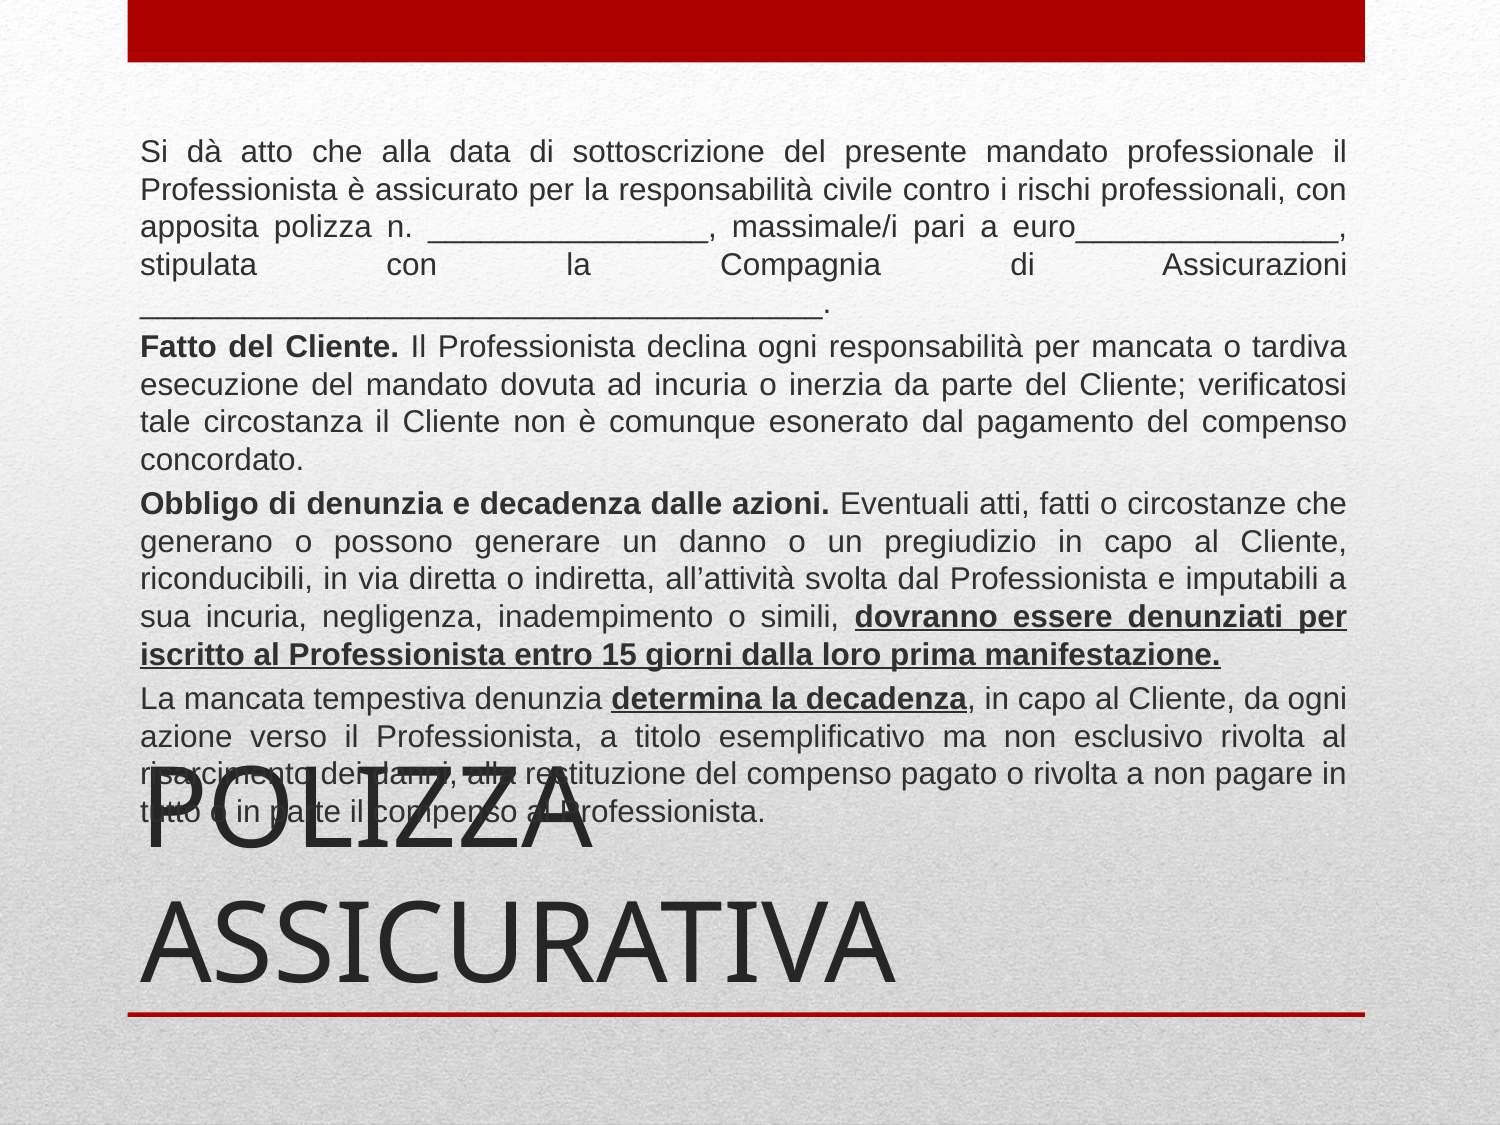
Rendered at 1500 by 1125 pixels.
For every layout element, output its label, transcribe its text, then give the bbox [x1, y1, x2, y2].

title POLIZZA ASSICURATIVA [125, 848, 1238, 1013]
list Si dà atto che alla data di sottoscrizione del presente mandato professionale il Professionista è assicurato per la responsabilità civile contro i rischi professionali, con apposita polizza n. ________________, massimale/i pari a euro_______________, stipulata con la Compagnia di Assicurazioni _______________________________________. Fatto del Cliente. Il Professionista declina ogni responsabilità per mancata o tardiva esecuzione del mandato dovuta ad incuria o inerzia da parte del Cliente; verificatosi tale circostanza il Cliente non è comunque esonerato dal pagamento del compenso concordato. Obbligo di denunzia e decadenza dalle azioni. Eventuali atti, fatti o circostanze che generano o possono generare un danno o un pregiudizio in capo al Cliente, riconducibili, in via diretta o indiretta, all’attività svolta dal Professionista e imputabili a sua incuria, negligenza, inadempimento o simili, dovranno essere denunziati per iscritto al Professionista entro 15 giorni dalla loro prima manifestazione. La mancata tempestiva denunzia determina la decadenza, in capo al Cliente, da ogni azione verso il Professionista, a titolo esemplificativo ma non esclusivo rivolta al risarcimento dei danni, alla restituzione del compenso pagato o rivolta a non pagare in tutto o in parte il compenso al Professionista. [125, 112, 1363, 848]
